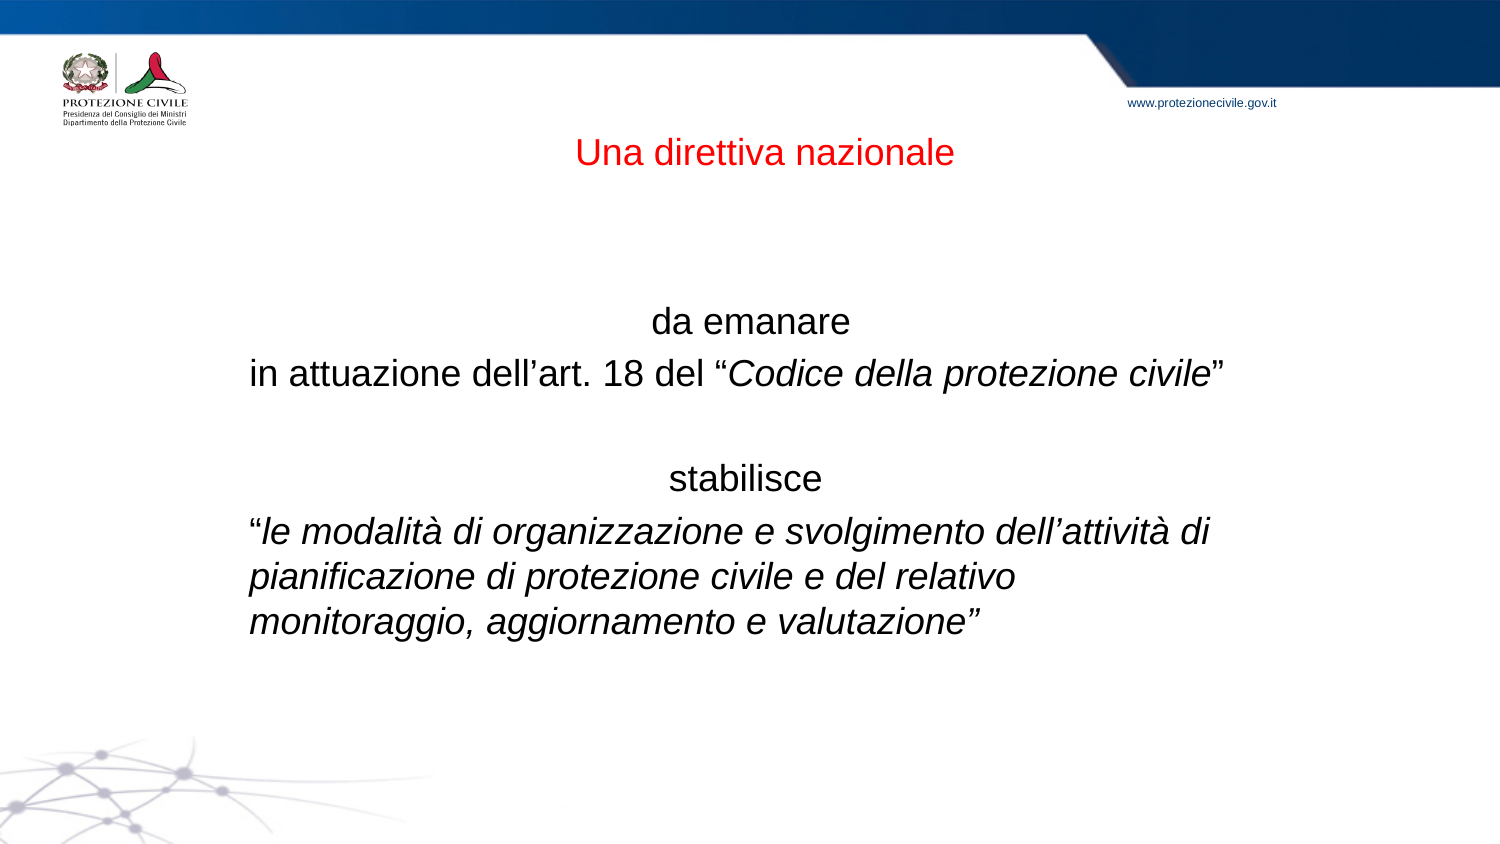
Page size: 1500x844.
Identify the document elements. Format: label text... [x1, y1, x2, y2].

picture [0, 0, 1500, 844]
text_box da emanare in attuazione dell’art. 18 del “Codice della protezione civile” stabilisce “le modalità di organizzazione e svolgimento dell’attività di pianificazione di protezione civile e del relativo monitoraggio, aggiornamento e valutazione” [234, 236, 1268, 649]
text_box Una direttiva nazionale [310, 120, 1220, 218]
